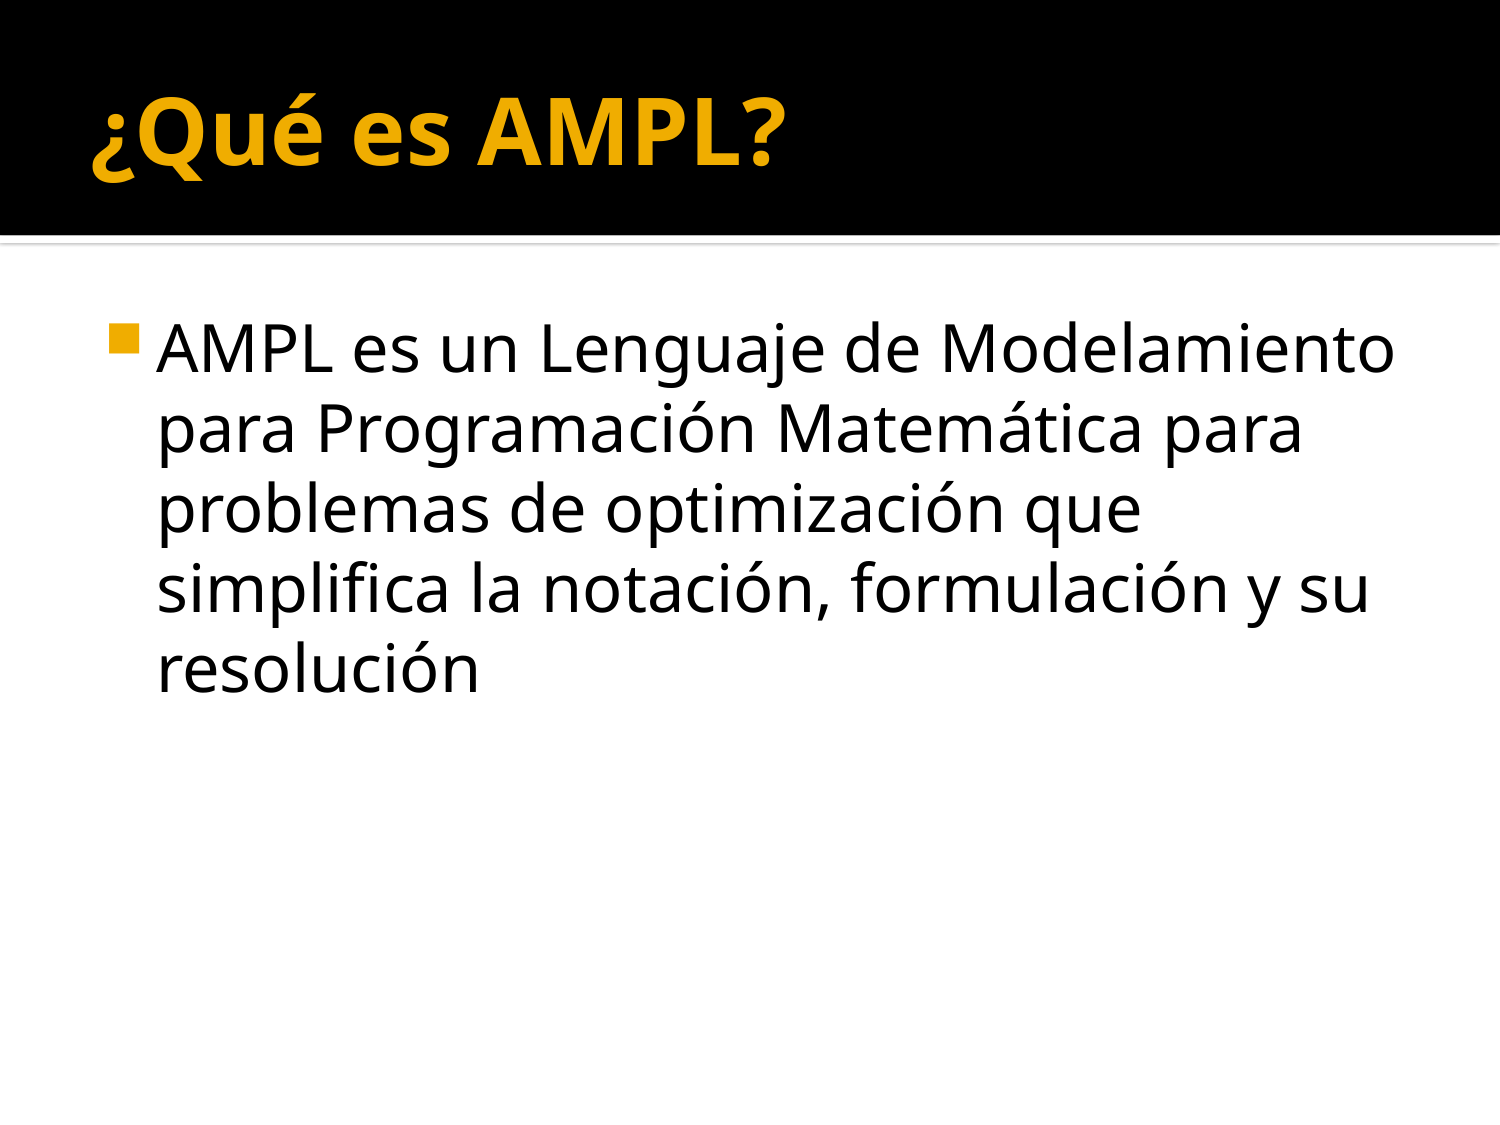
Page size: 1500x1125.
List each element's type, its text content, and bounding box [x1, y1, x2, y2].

title ¿Qué es AMPL? [75, 25, 1425, 231]
list AMPL es un Lenguaje de Modelamiento para Programación Matemática para problemas de optimización que simplifica la notación, formulación y su resolución [75, 291, 1425, 1050]
